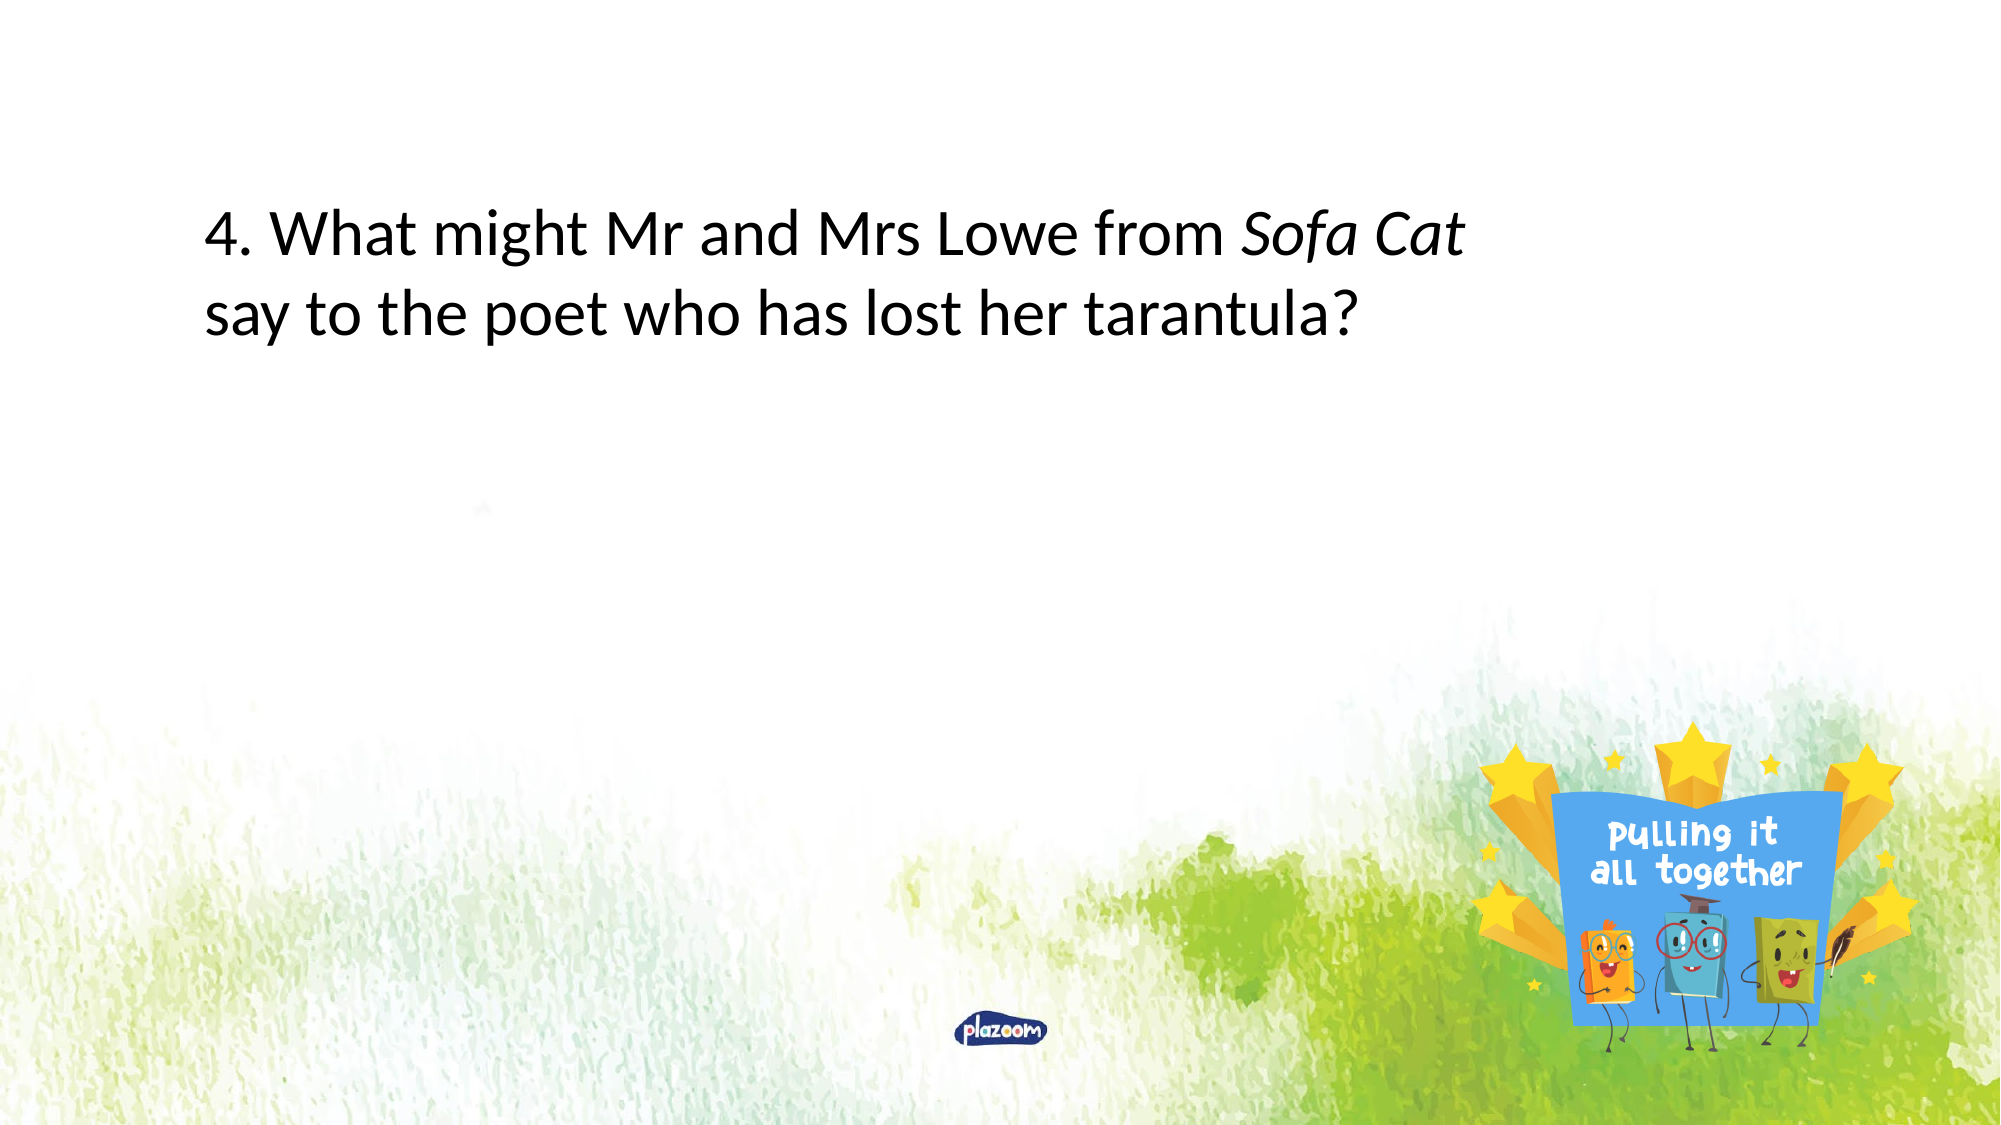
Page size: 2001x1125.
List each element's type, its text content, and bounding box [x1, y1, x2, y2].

picture [0, 0, 2000, 1125]
text_box 4. What might Mr and Mrs Lowe from Sofa Cat say to the poet who has lost her tarantula? [189, 181, 1559, 357]
